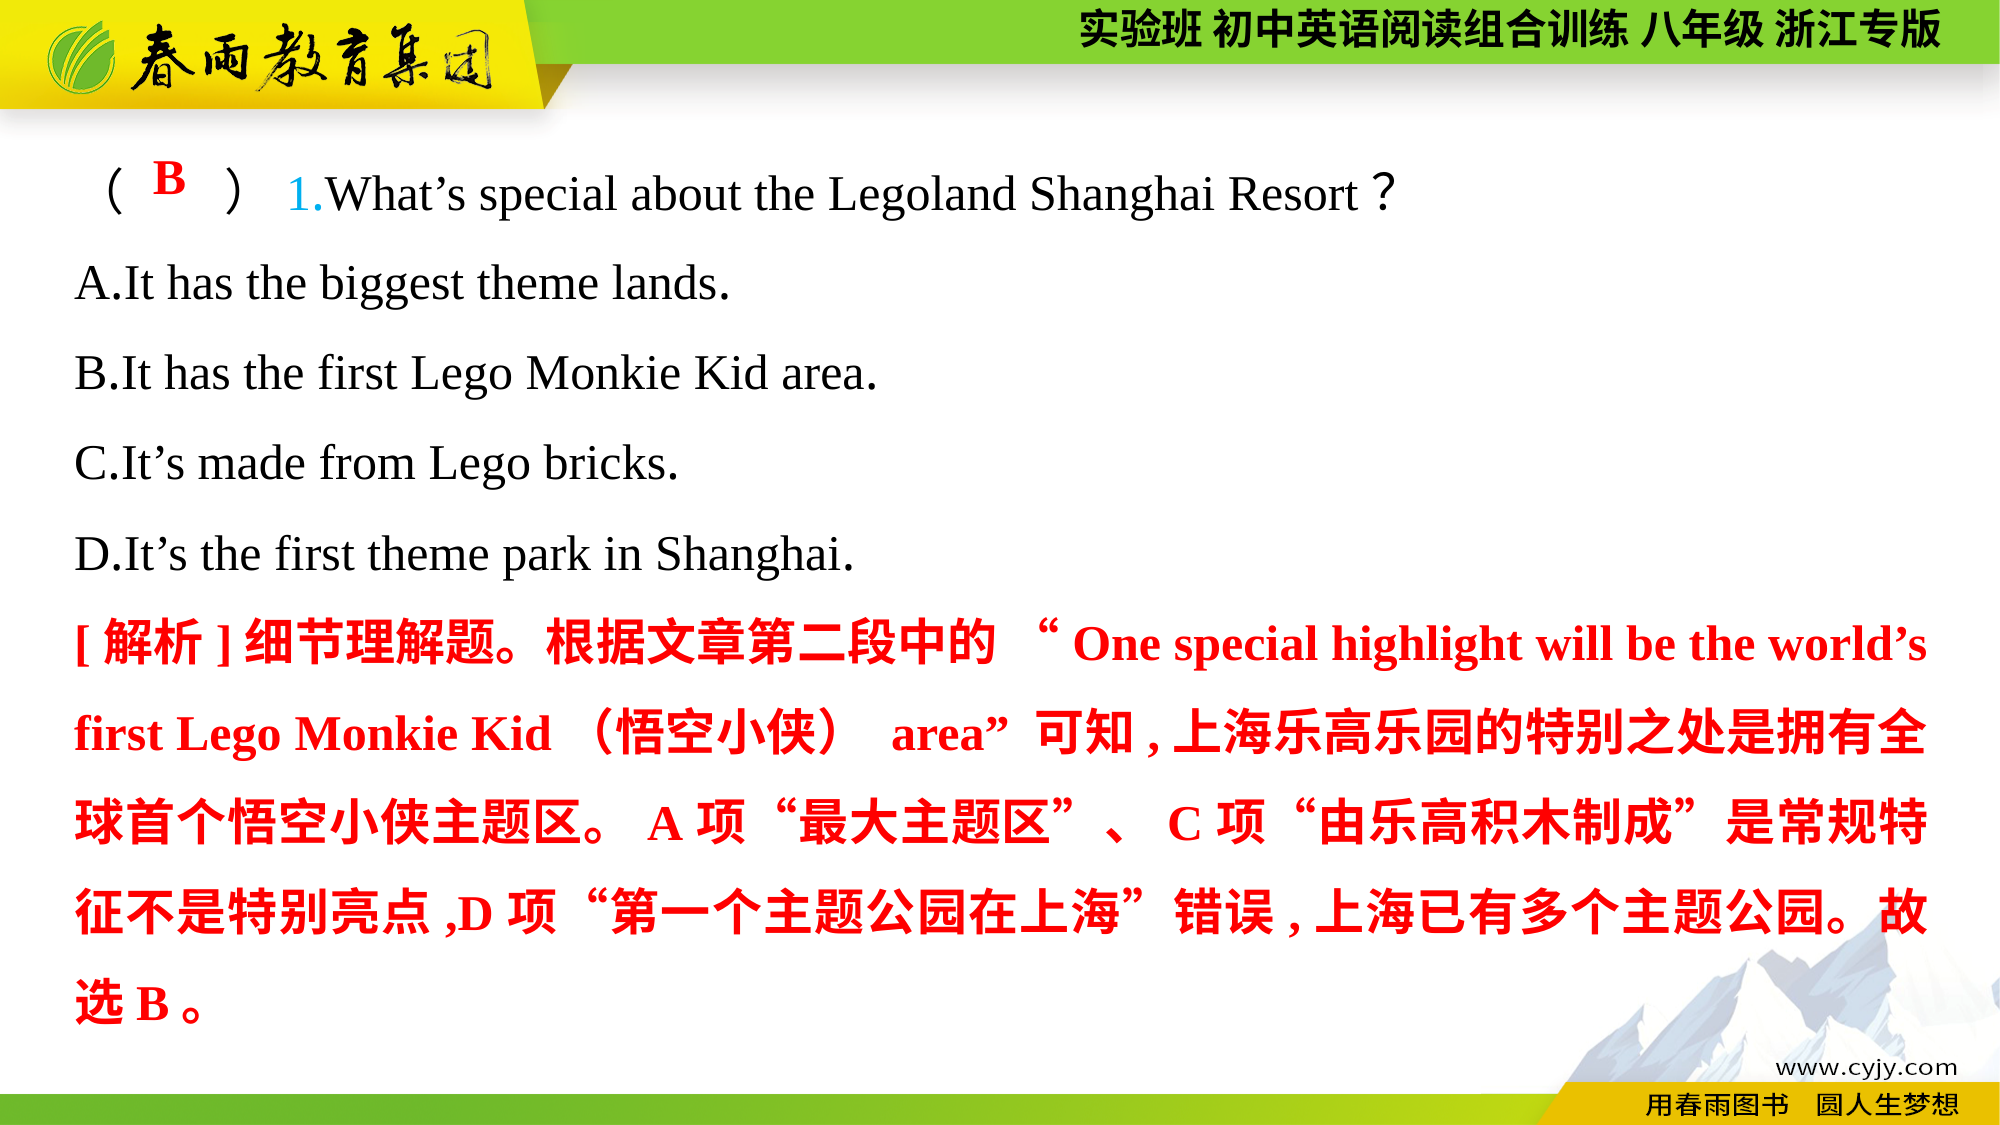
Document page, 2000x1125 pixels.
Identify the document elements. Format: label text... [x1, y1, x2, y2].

picture [0, 0, 2000, 1125]
text_box [解析]细节理解题。根据文章第二段中的 “One special highlight will be the world’s first Lego Monkie Kid（悟空小侠） area” 可知,上海乐高乐园的特别之处是拥有全球首个悟空小侠主题区。A项“最大主题区”、C项“由乐高积木制成”是常规特征不是特别亮点,D项“第一个主题公园在上海”错误,上海已有多个主题公园。故选B。 [59, 573, 1944, 1039]
text_box B [138, 137, 214, 212]
list （ ）1.What’s special about the Legoland Shanghai Resort？ A.It has the biggest theme lands. B.It has the first Lego Monkie Kid area. C.It’s made from Lego bricks. D.It’s the first theme park in Shanghai. [59, 122, 1944, 573]
